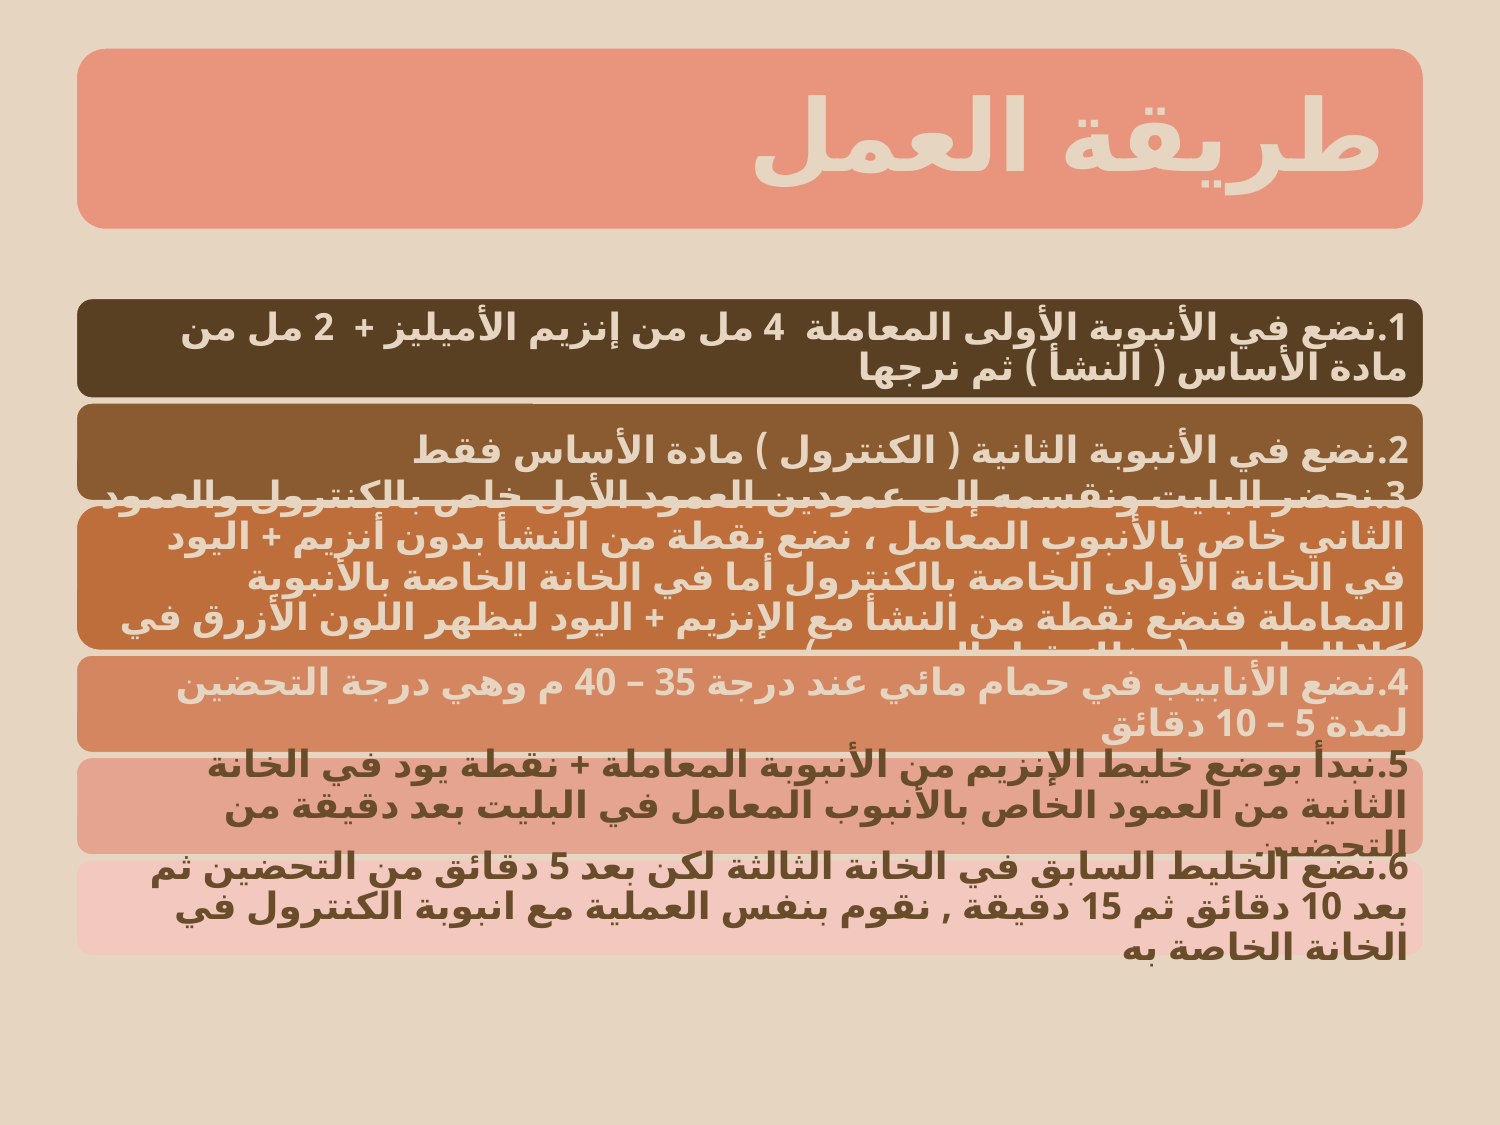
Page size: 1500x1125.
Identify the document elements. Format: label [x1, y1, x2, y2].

list [74, 152, 1426, 1102]
text_box [74, 44, 1426, 151]
